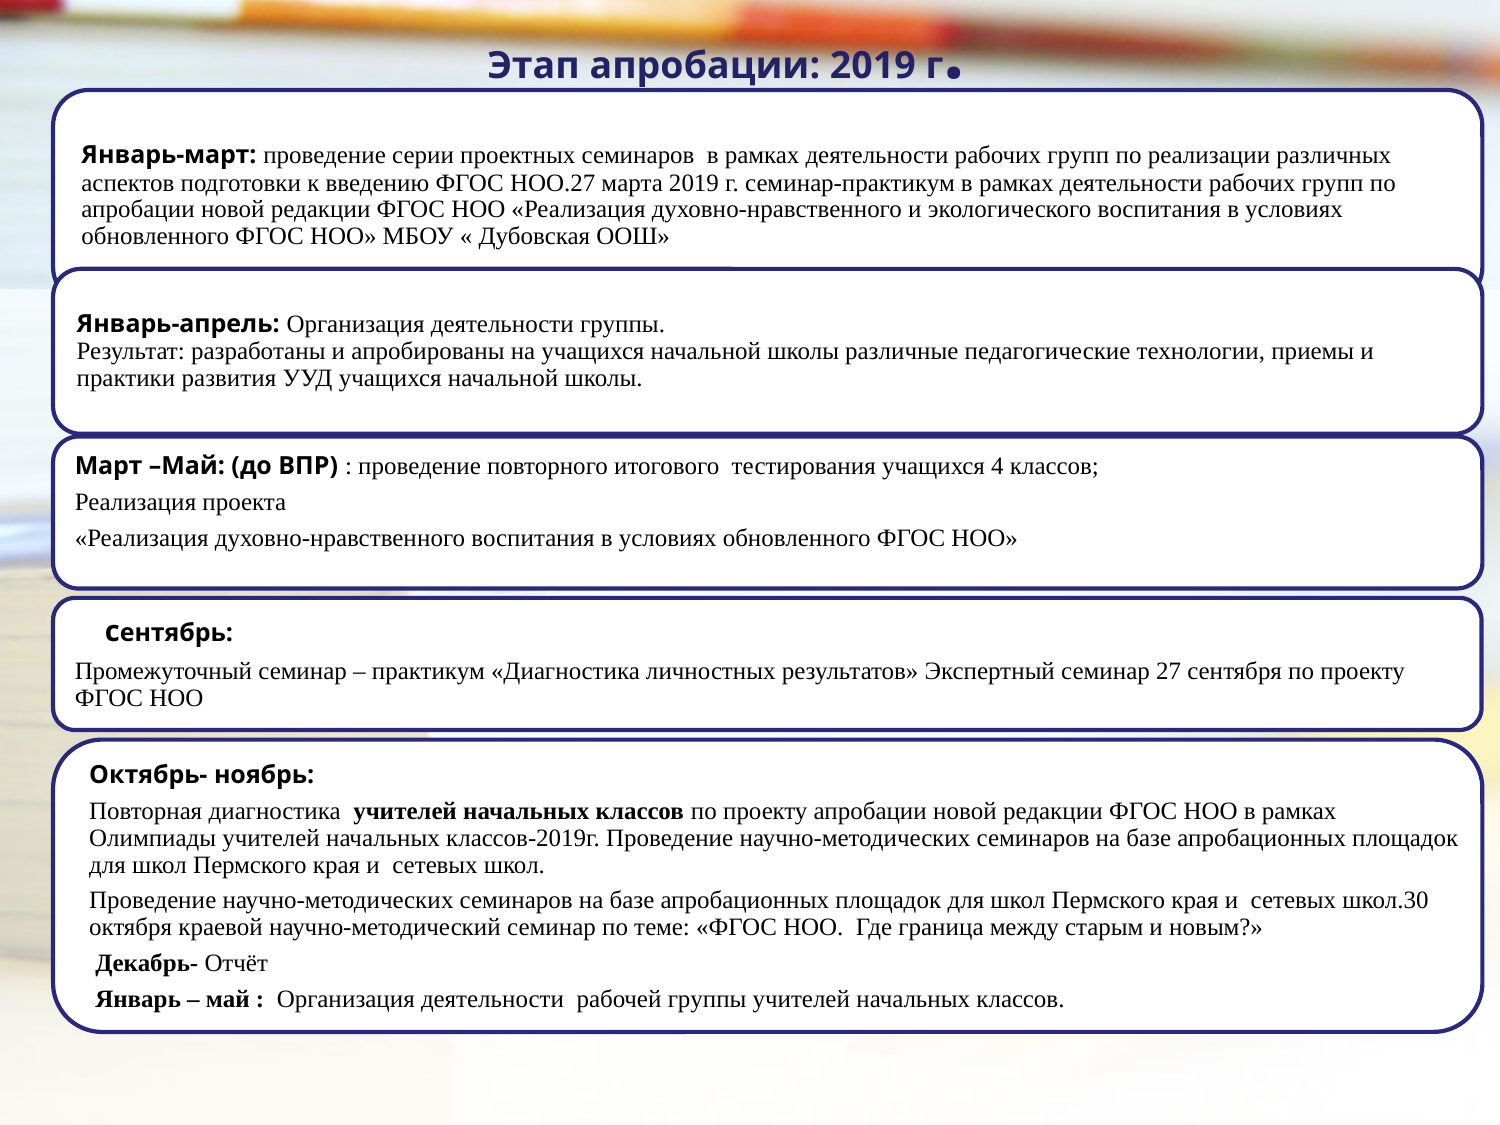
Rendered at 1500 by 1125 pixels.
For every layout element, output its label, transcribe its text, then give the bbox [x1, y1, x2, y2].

title Этап апробации: 2019 г. [253, 18, 1200, 79]
picture [0, 0, 1500, 1125]
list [52, 89, 1483, 1047]
